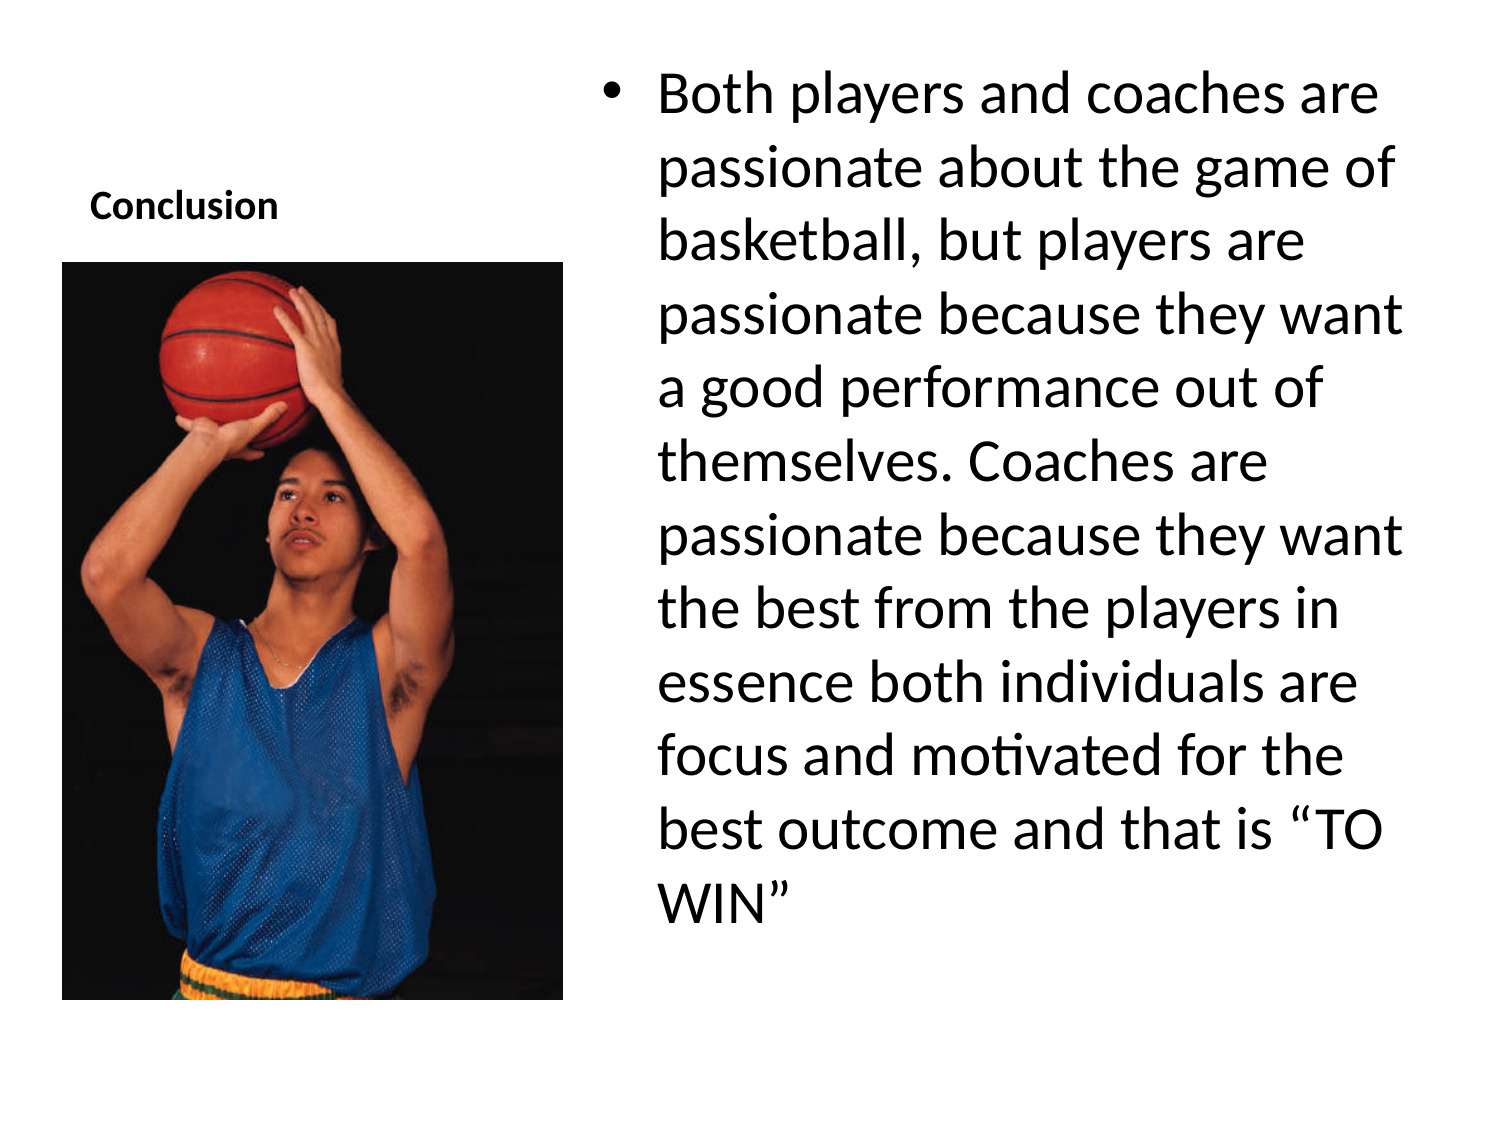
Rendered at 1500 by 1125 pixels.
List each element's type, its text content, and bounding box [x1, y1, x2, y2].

list Both players and coaches are passionate about the game of basketball, but players are passionate because they want a good performance out of themselves. Coaches are passionate because they want the best from the players in essence both individuals are focus and motivated for the best outcome and that is “TO WIN” [586, 44, 1425, 1005]
title Conclusion [75, 44, 569, 236]
picture [62, 262, 563, 1001]
